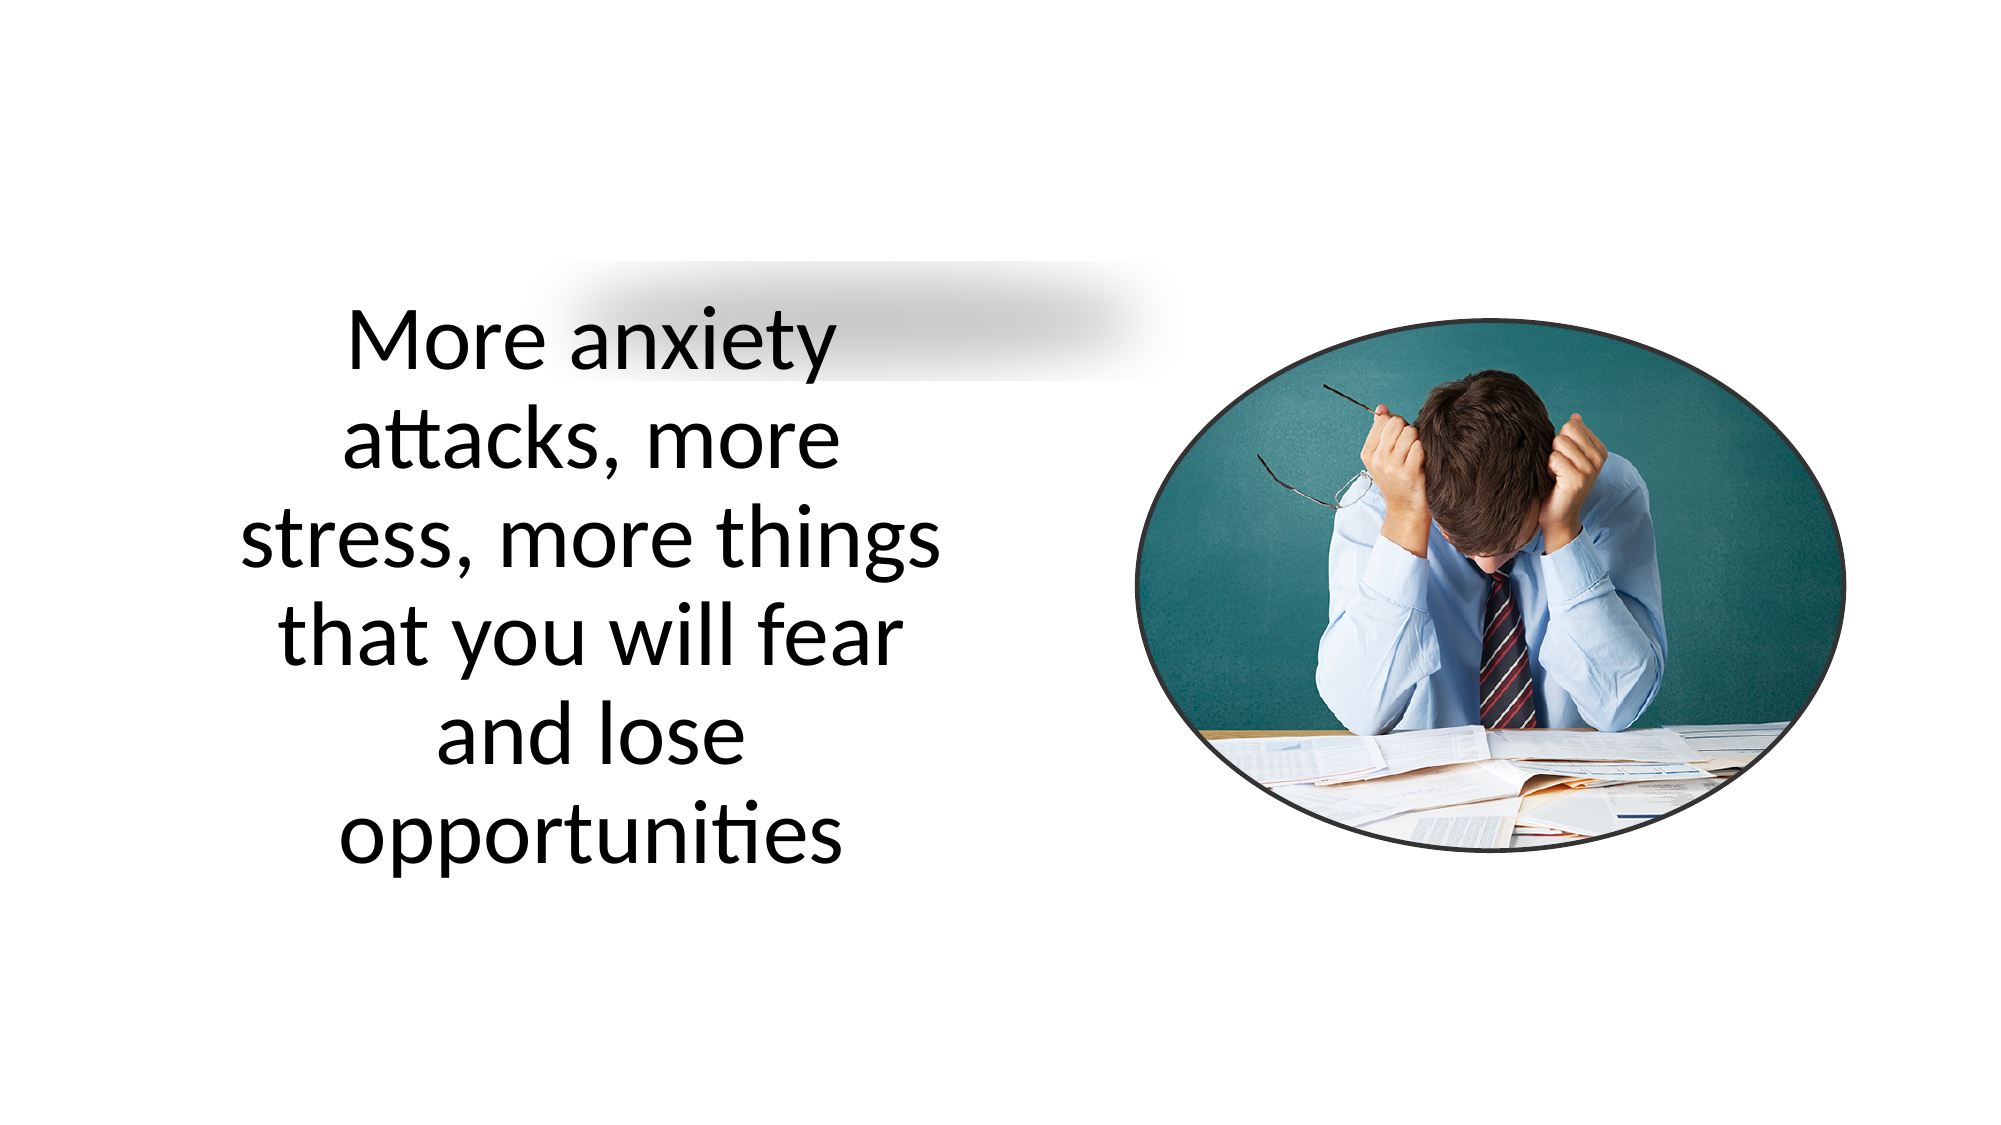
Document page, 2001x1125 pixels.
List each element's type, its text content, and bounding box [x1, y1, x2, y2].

list More anxiety attacks, more stress, more things that you will fear and lose opportunities [198, 282, 985, 823]
picture [1137, 320, 1844, 851]
